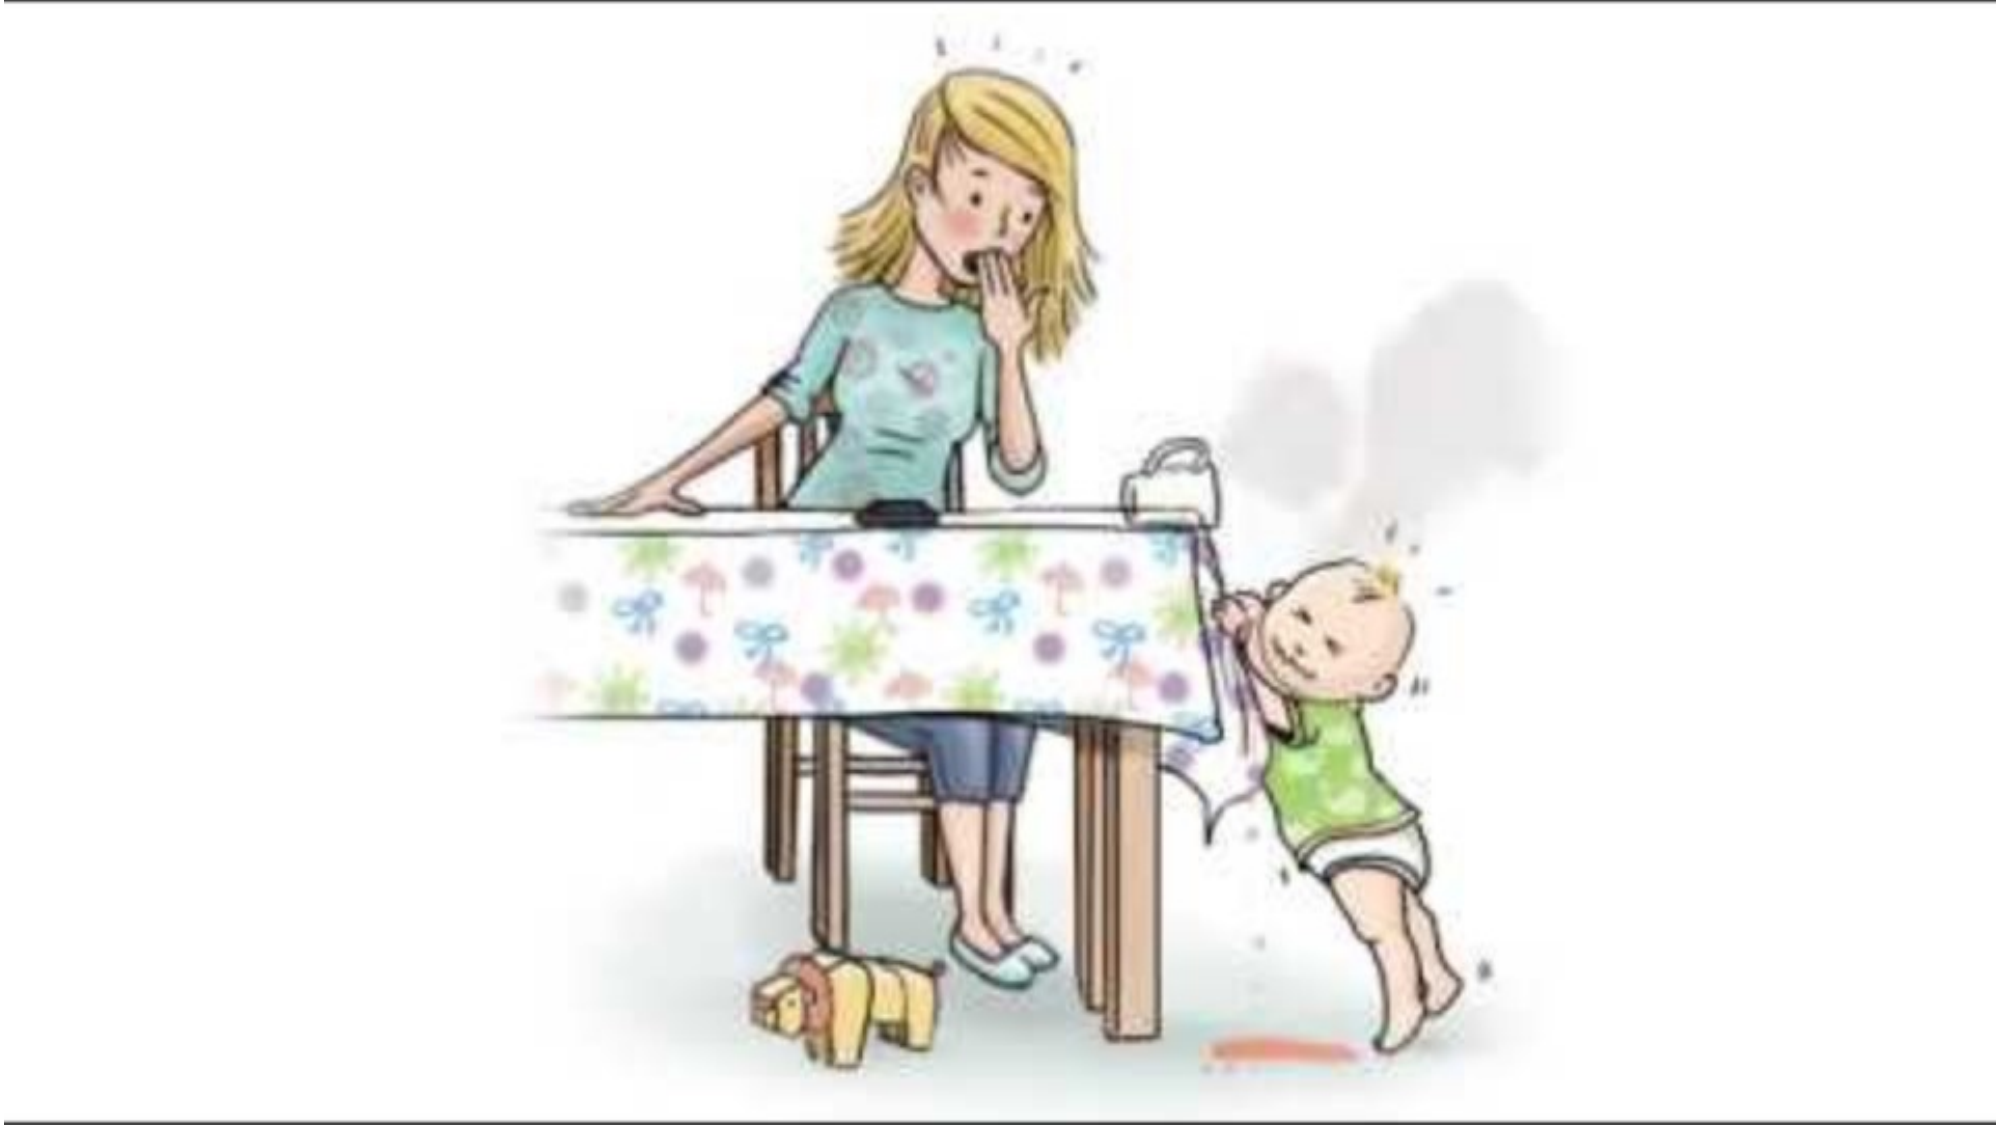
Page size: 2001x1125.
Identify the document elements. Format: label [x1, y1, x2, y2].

text_box [3, 0, 1997, 1125]
